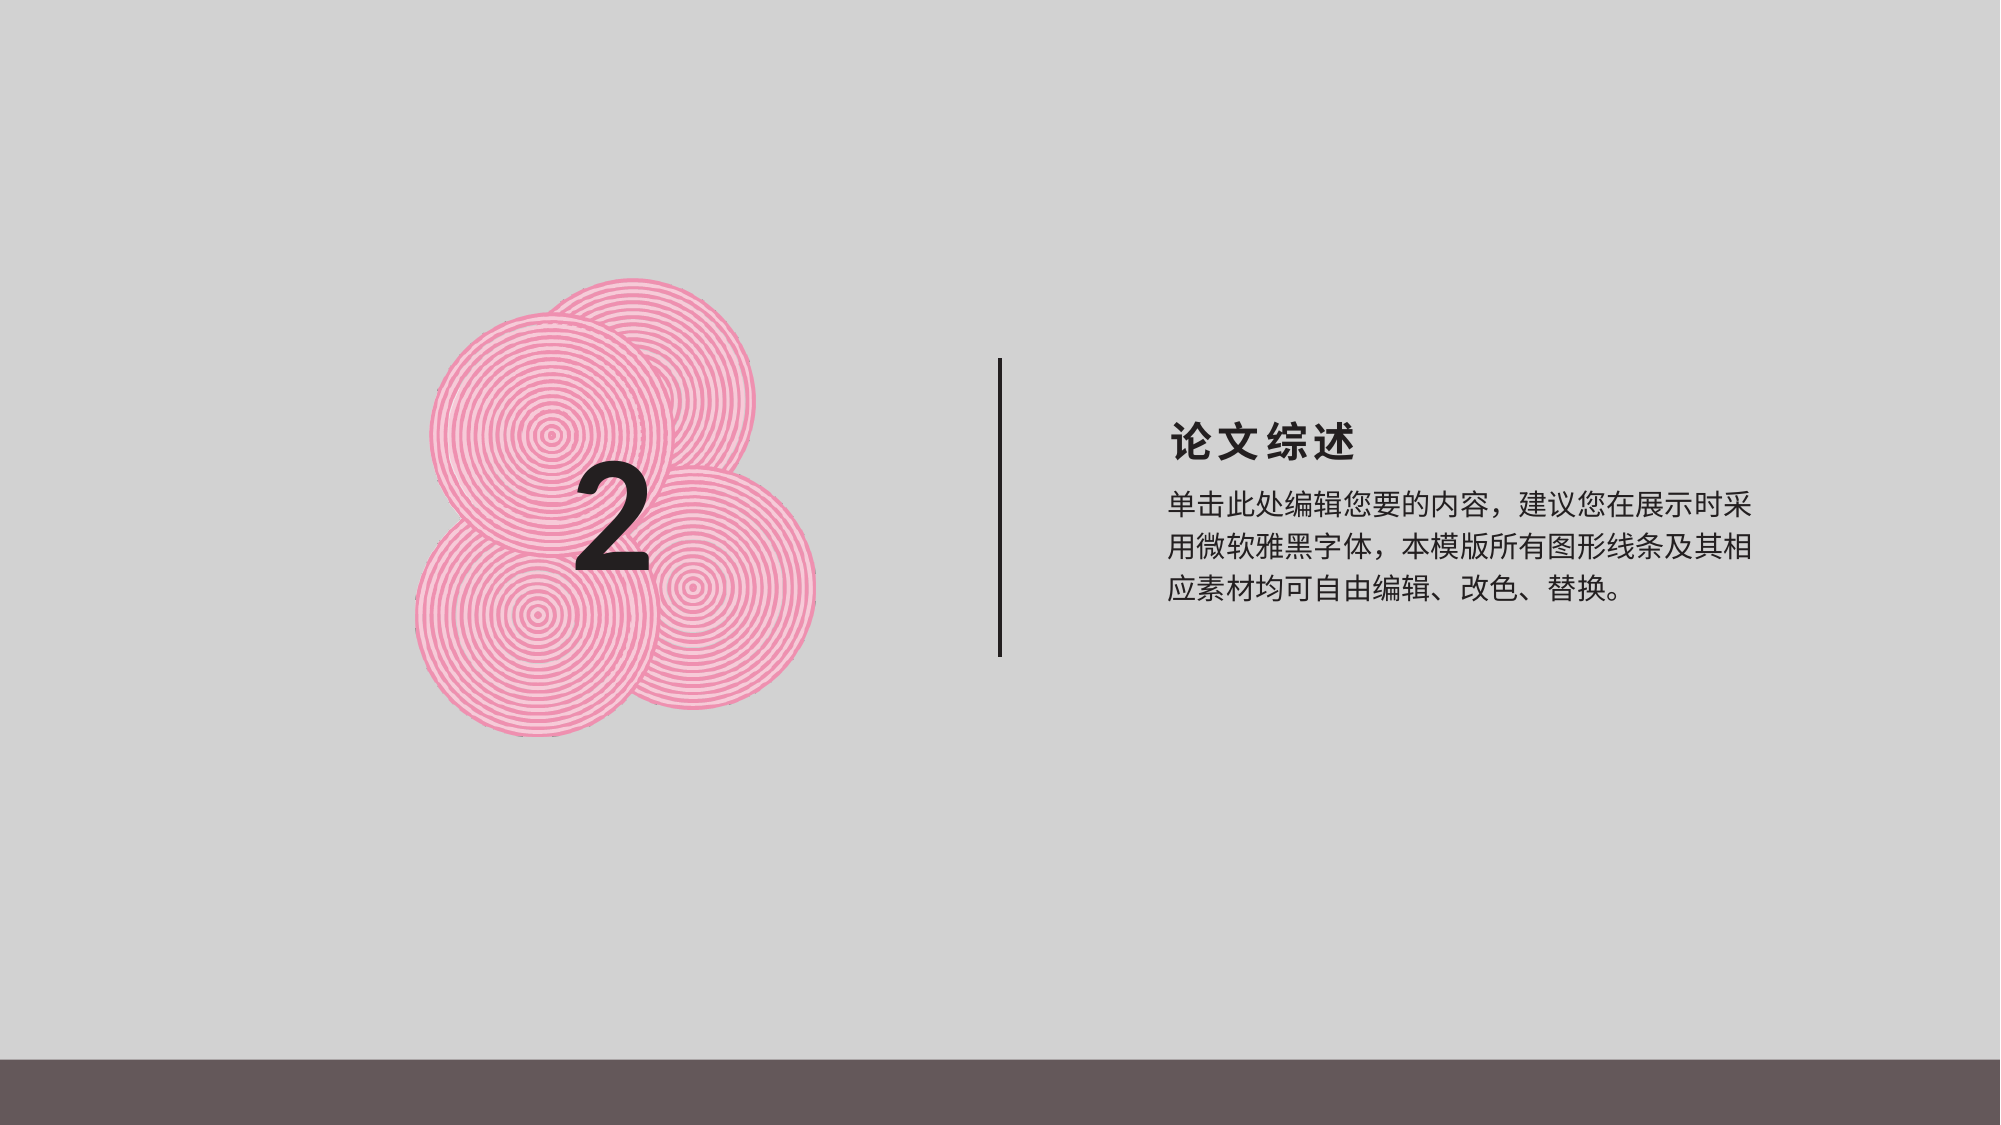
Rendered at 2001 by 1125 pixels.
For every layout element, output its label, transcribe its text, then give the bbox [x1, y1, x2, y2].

text_box 论文综述 [1155, 408, 1789, 474]
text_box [382, 278, 833, 737]
text_box [0, 1058, 2000, 1125]
text_box 单击此处编辑您要的内容，建议您在展示时采用微软雅黑字体，本模版所有图形线条及其相应素材均可自由编辑、改色、替换。 [1167, 479, 1772, 605]
